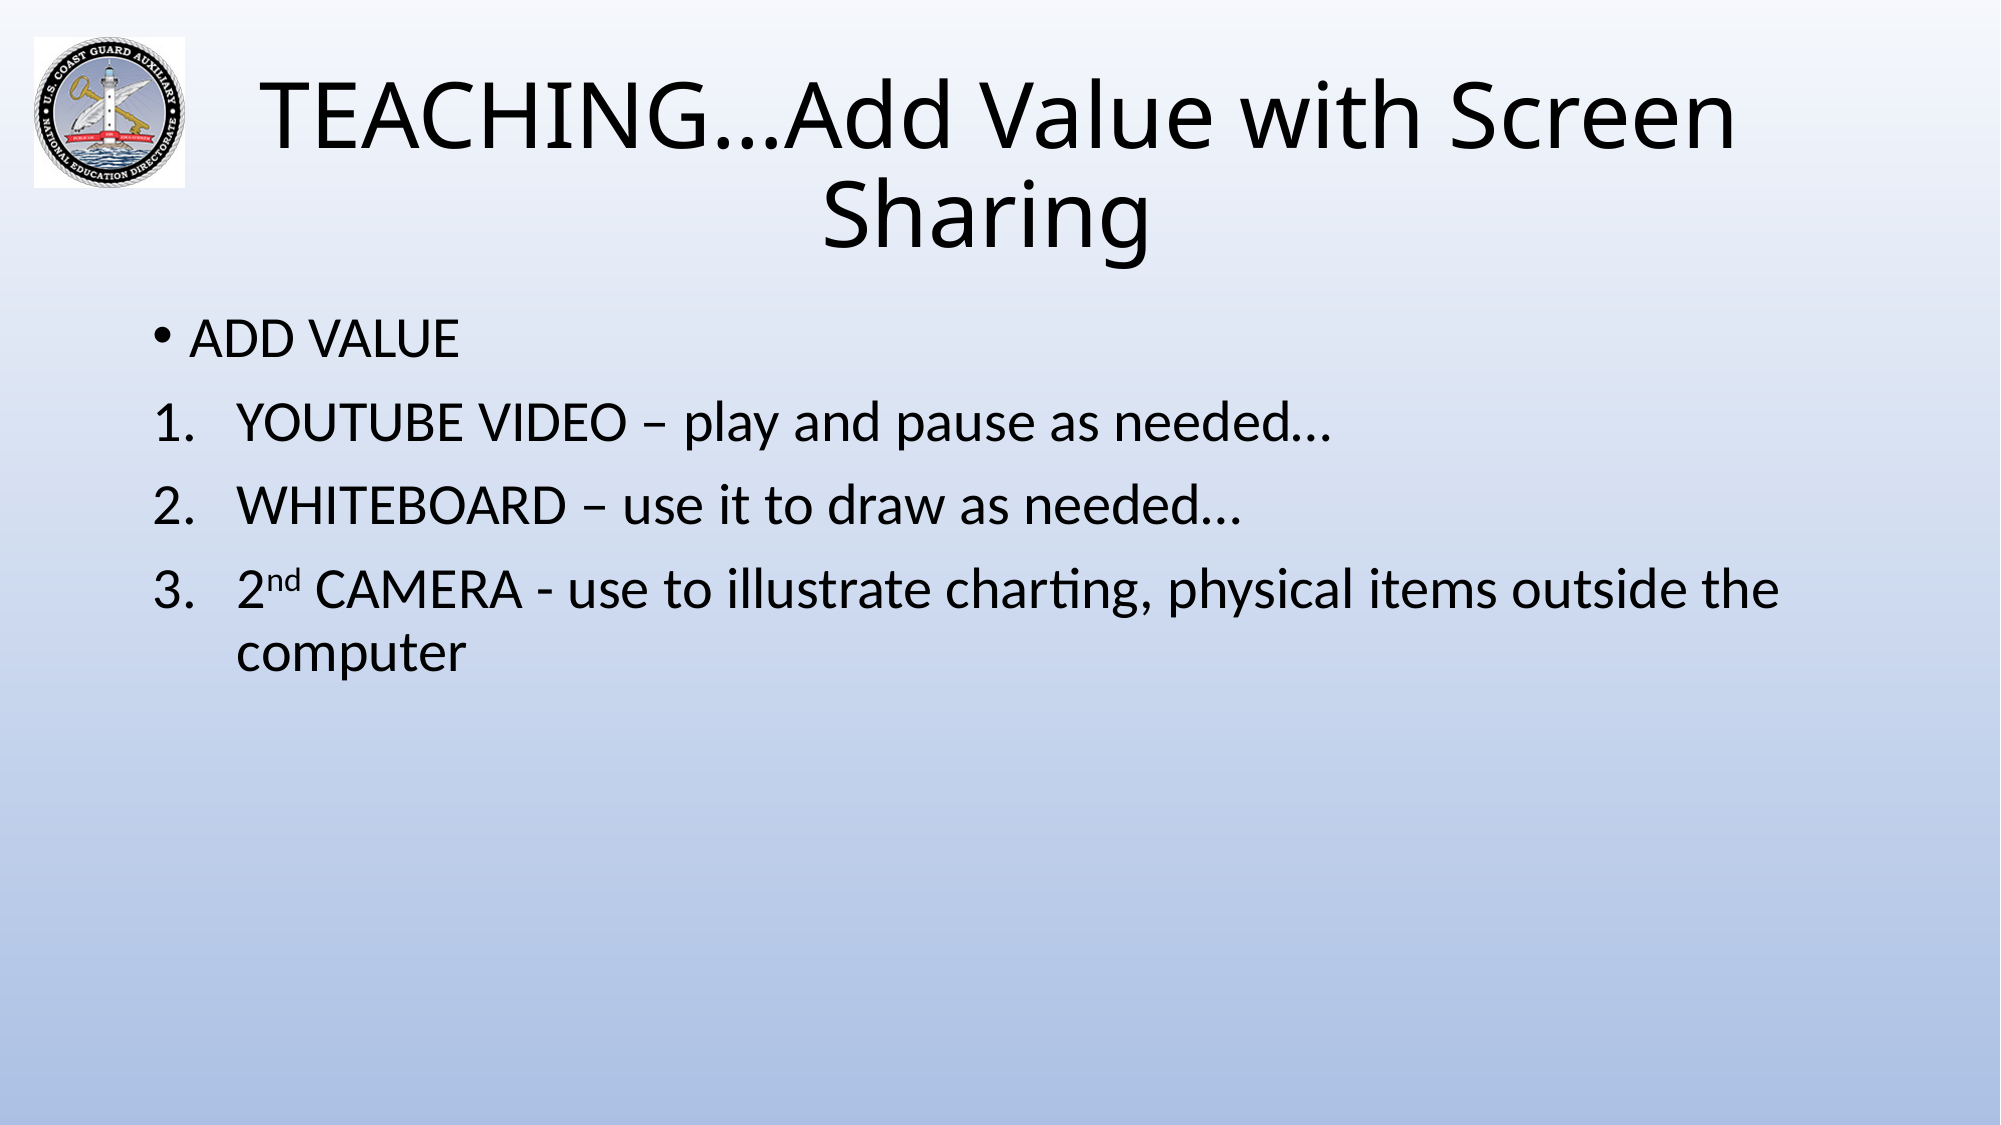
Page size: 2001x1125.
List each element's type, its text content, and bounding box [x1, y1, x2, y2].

title TEACHING…Add Value with Screen Sharing [137, 59, 1863, 278]
list ADD VALUE YOUTUBE VIDEO – play and pause as needed… WHITEBOARD – use it to draw as needed… 2nd CAMERA - use to illustrate charting, physical items outside the computer [137, 299, 1863, 1014]
picture [34, 37, 185, 188]
